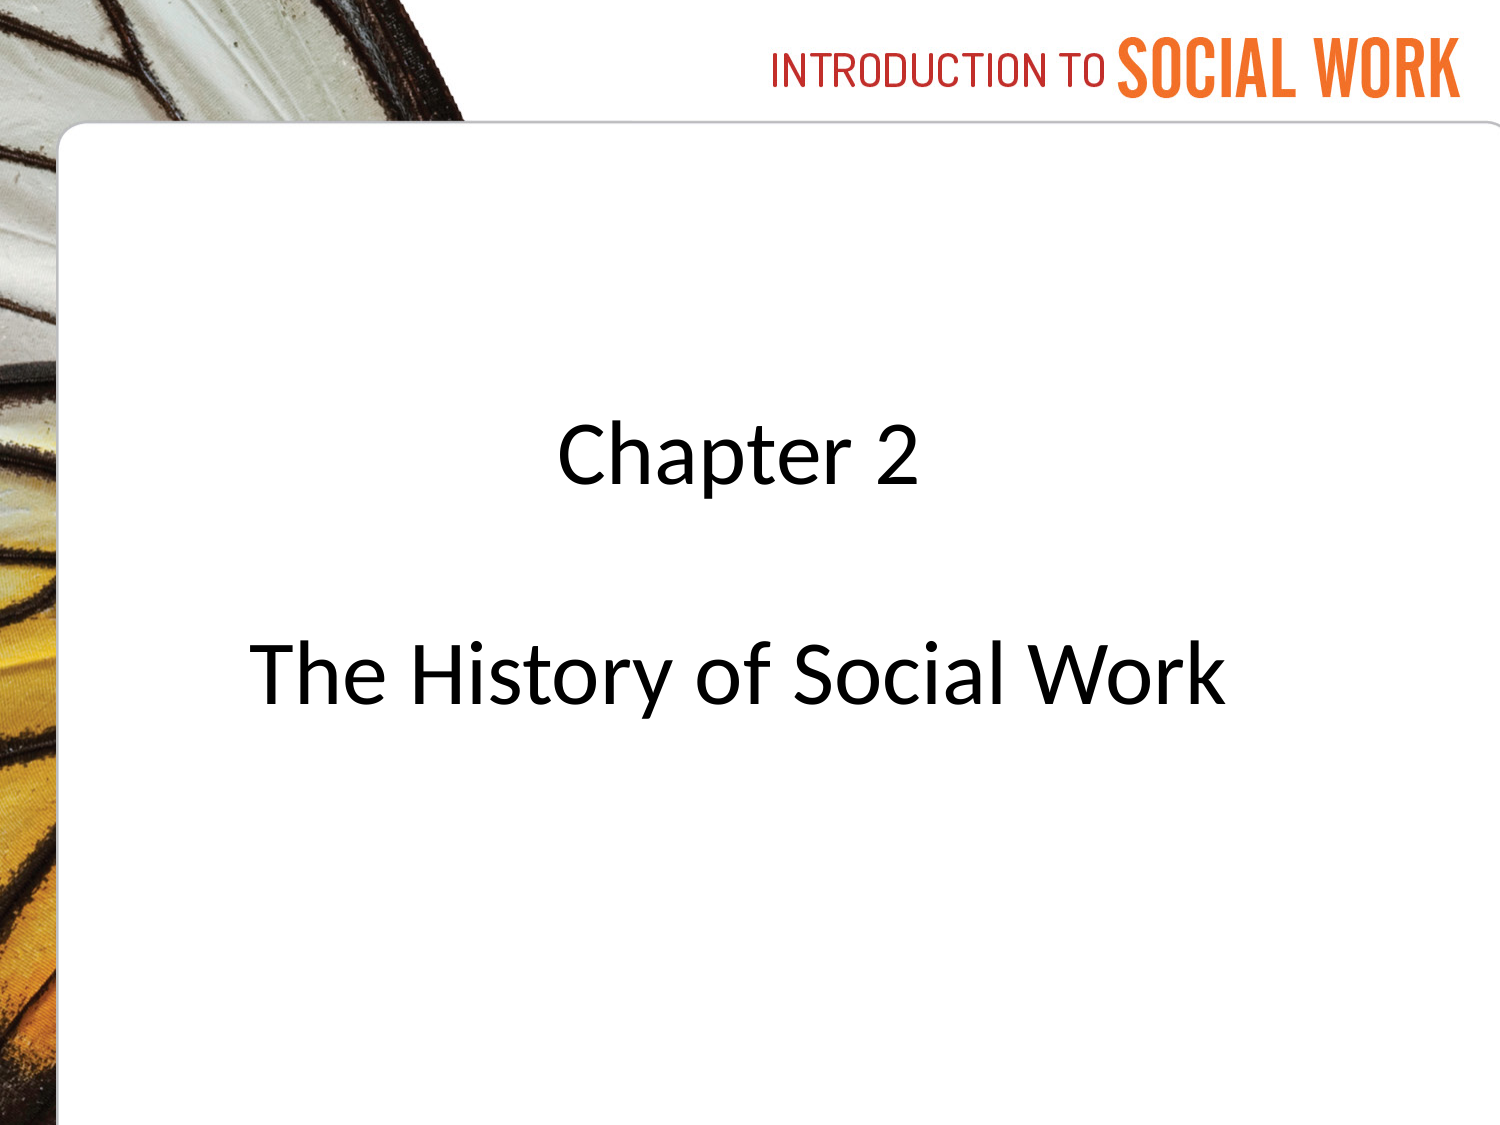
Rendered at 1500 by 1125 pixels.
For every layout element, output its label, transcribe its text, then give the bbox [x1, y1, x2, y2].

picture [0, 0, 1500, 1125]
title Chapter 2 The History of Social Work [112, 362, 1388, 863]
